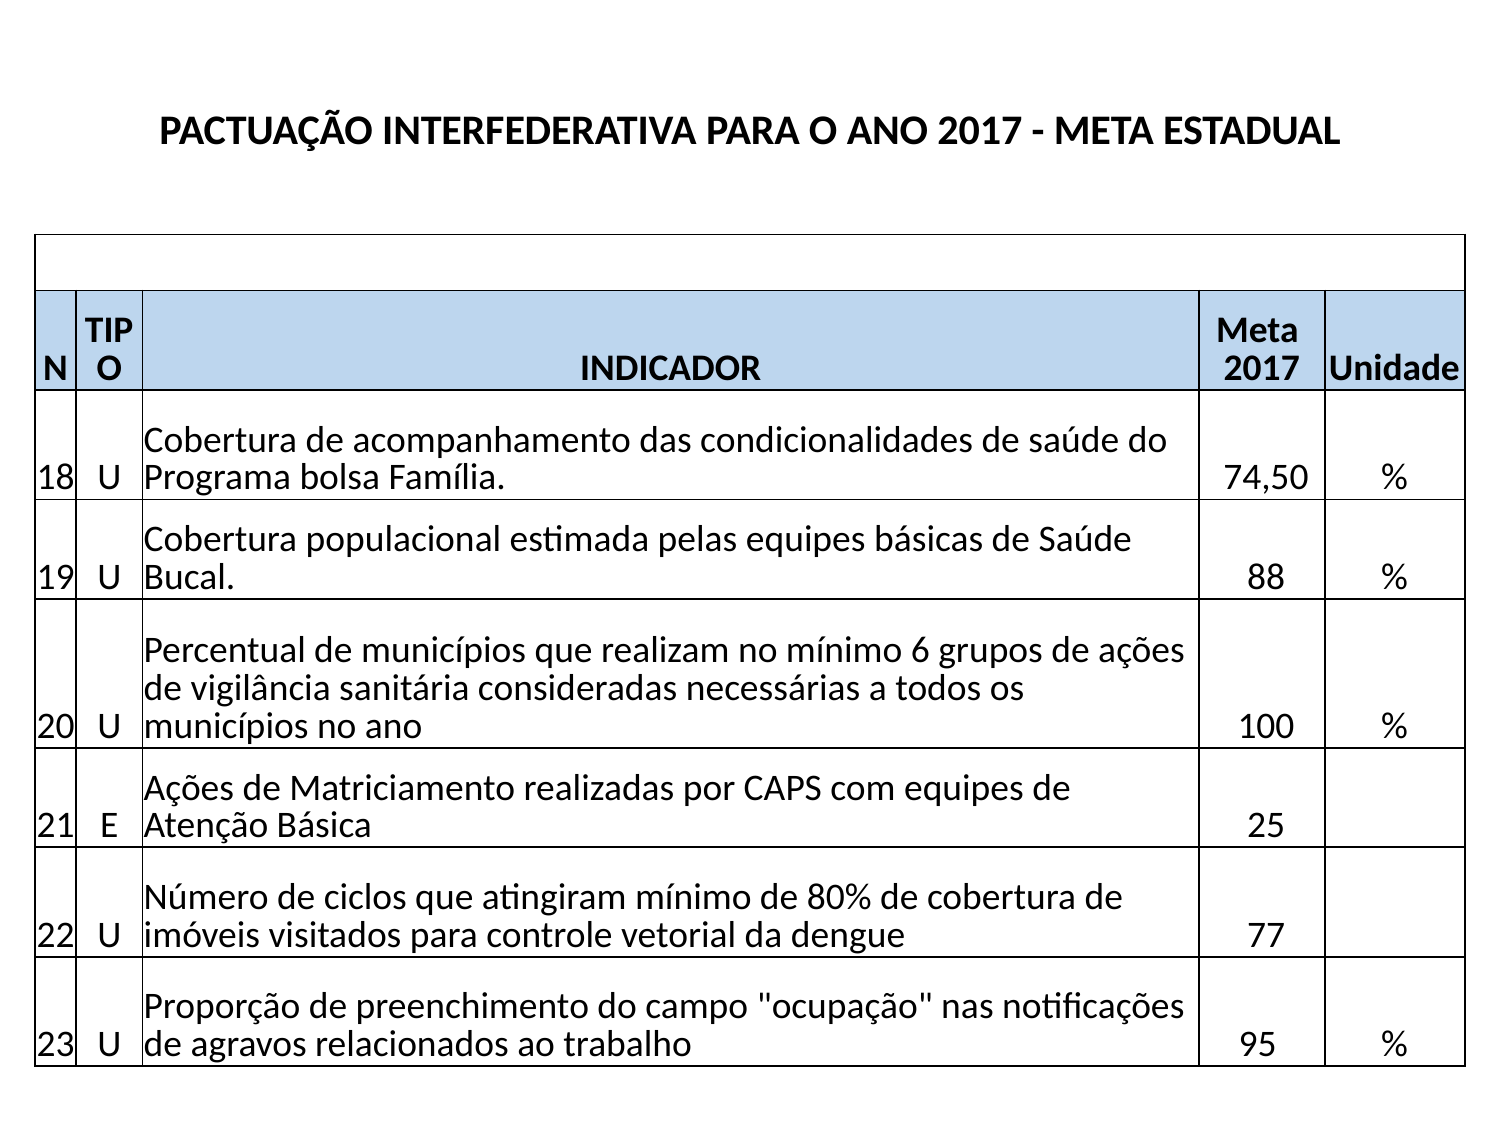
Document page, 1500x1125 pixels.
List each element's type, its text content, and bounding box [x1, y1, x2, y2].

table_cell [1326, 848, 1464, 956]
table_cell Ações de Matriciamento realizadas por CAPS com equipes de Atenção Básica [143, 749, 1198, 846]
table_header [36, 235, 1464, 290]
table_cell % [1326, 600, 1464, 747]
table_cell 22 [36, 848, 75, 956]
table_cell 100 [1200, 600, 1324, 747]
table_cell N [36, 291, 75, 389]
table_cell 74,50 [1200, 391, 1324, 499]
table_cell 20 [36, 600, 75, 747]
table_cell Proporção de preenchimento do campo "ocupação" nas notificações de agravos relacionados ao trabalho [143, 958, 1198, 1065]
table_cell Unidade [1326, 291, 1464, 389]
table_cell % [1326, 958, 1464, 1065]
table_cell Número de ciclos que atingiram mínimo de 80% de cobertura de imóveis visitados para controle vetorial da dengue [143, 848, 1198, 956]
table_cell 23 [36, 958, 75, 1065]
table_cell 18 [36, 391, 75, 499]
table_cell Percentual de municípios que realizam no mínimo 6 grupos de ações de vigilância sanitária consideradas necessárias a todos os municípios no ano [143, 600, 1198, 747]
table_cell Cobertura populacional estimada pelas equipes básicas de Saúde Bucal. [143, 500, 1198, 598]
table_cell Meta 2017 [1200, 291, 1324, 389]
table_cell 77 [1200, 848, 1324, 956]
table_cell 88 [1200, 500, 1324, 598]
table_cell U [77, 391, 142, 499]
table_cell TIPO [77, 291, 142, 389]
table_cell U [77, 600, 142, 747]
table_cell 19 [36, 500, 75, 598]
table_cell 95 [1200, 958, 1324, 1065]
table_cell 21 [36, 749, 75, 846]
table_cell % [1326, 500, 1464, 598]
table_cell U [77, 958, 142, 1065]
table_cell % [1326, 391, 1464, 499]
table_cell Cobertura de acompanhamento das condicionalidades de saúde do Programa bolsa Família. [143, 391, 1198, 499]
table_cell INDICADOR [143, 291, 1198, 389]
table_cell [1326, 749, 1464, 846]
table_cell E [77, 749, 142, 846]
table_cell 25 [1200, 749, 1324, 846]
title PACTUAÇÃO INTERFEDERATIVA PARA O ANO 2017 - META ESTADUAL [75, 45, 1425, 233]
table_cell U [77, 848, 142, 956]
table_cell U [77, 500, 142, 598]
